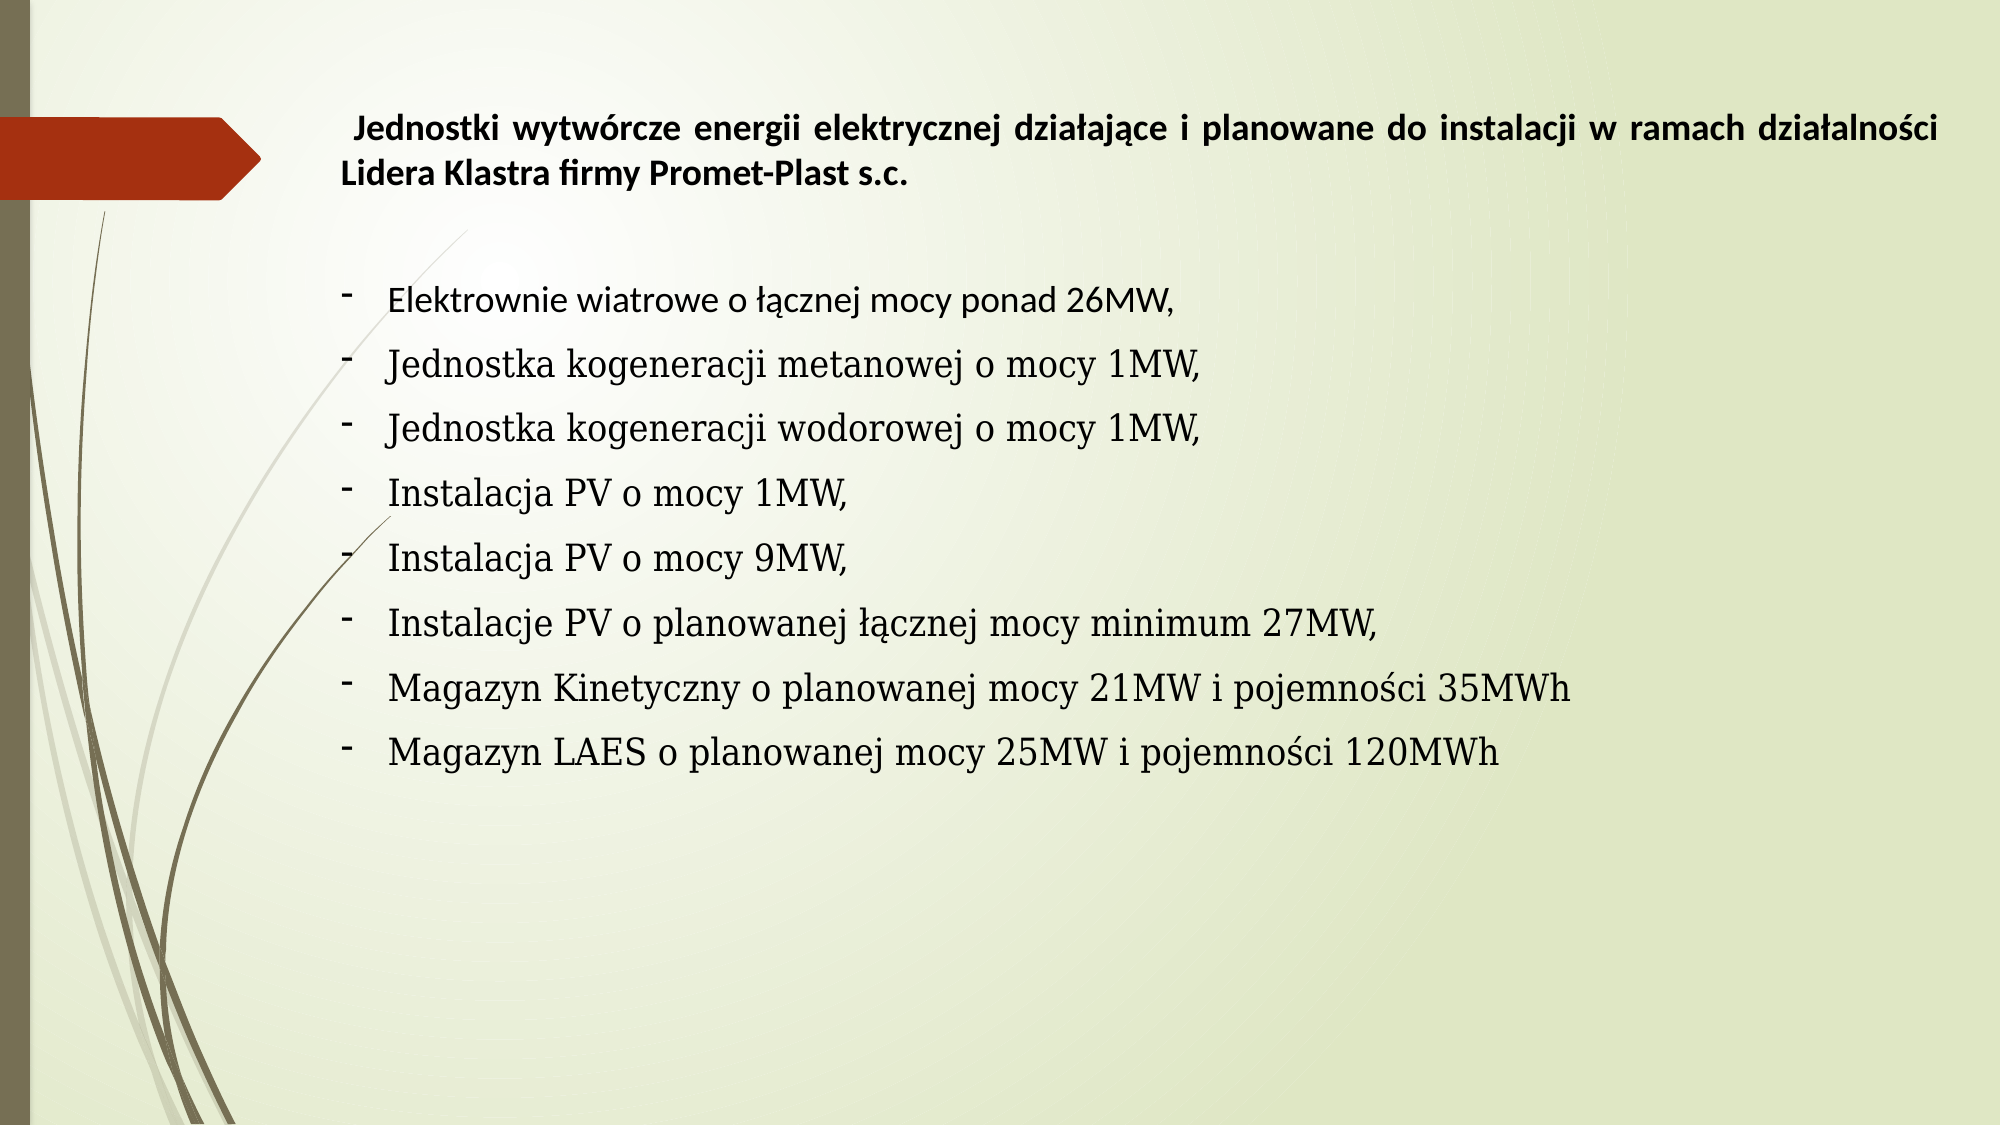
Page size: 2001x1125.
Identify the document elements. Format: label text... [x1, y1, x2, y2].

text_box Jednostki wytwórcze energii elektrycznej działające i planowane do instalacji w ramach działalności Lidera Klastra firmy Promet-Plast s.c. Elektrownie wiatrowe o łącznej mocy ponad 26MW, Jednostka kogeneracji metanowej o mocy 1MW, Jednostka kogeneracji wodorowej o mocy 1MW, Instalacja PV o mocy 1MW, Instalacja PV o mocy 9MW, Instalacje PV o planowanej łącznej mocy minimum 27MW, Magazyn Kinetyczny o planowanej mocy 21MW i pojemności 35MWh Magazyn LAES o planowanej mocy 25MW i pojemności 120MWh [326, 95, 1956, 781]
